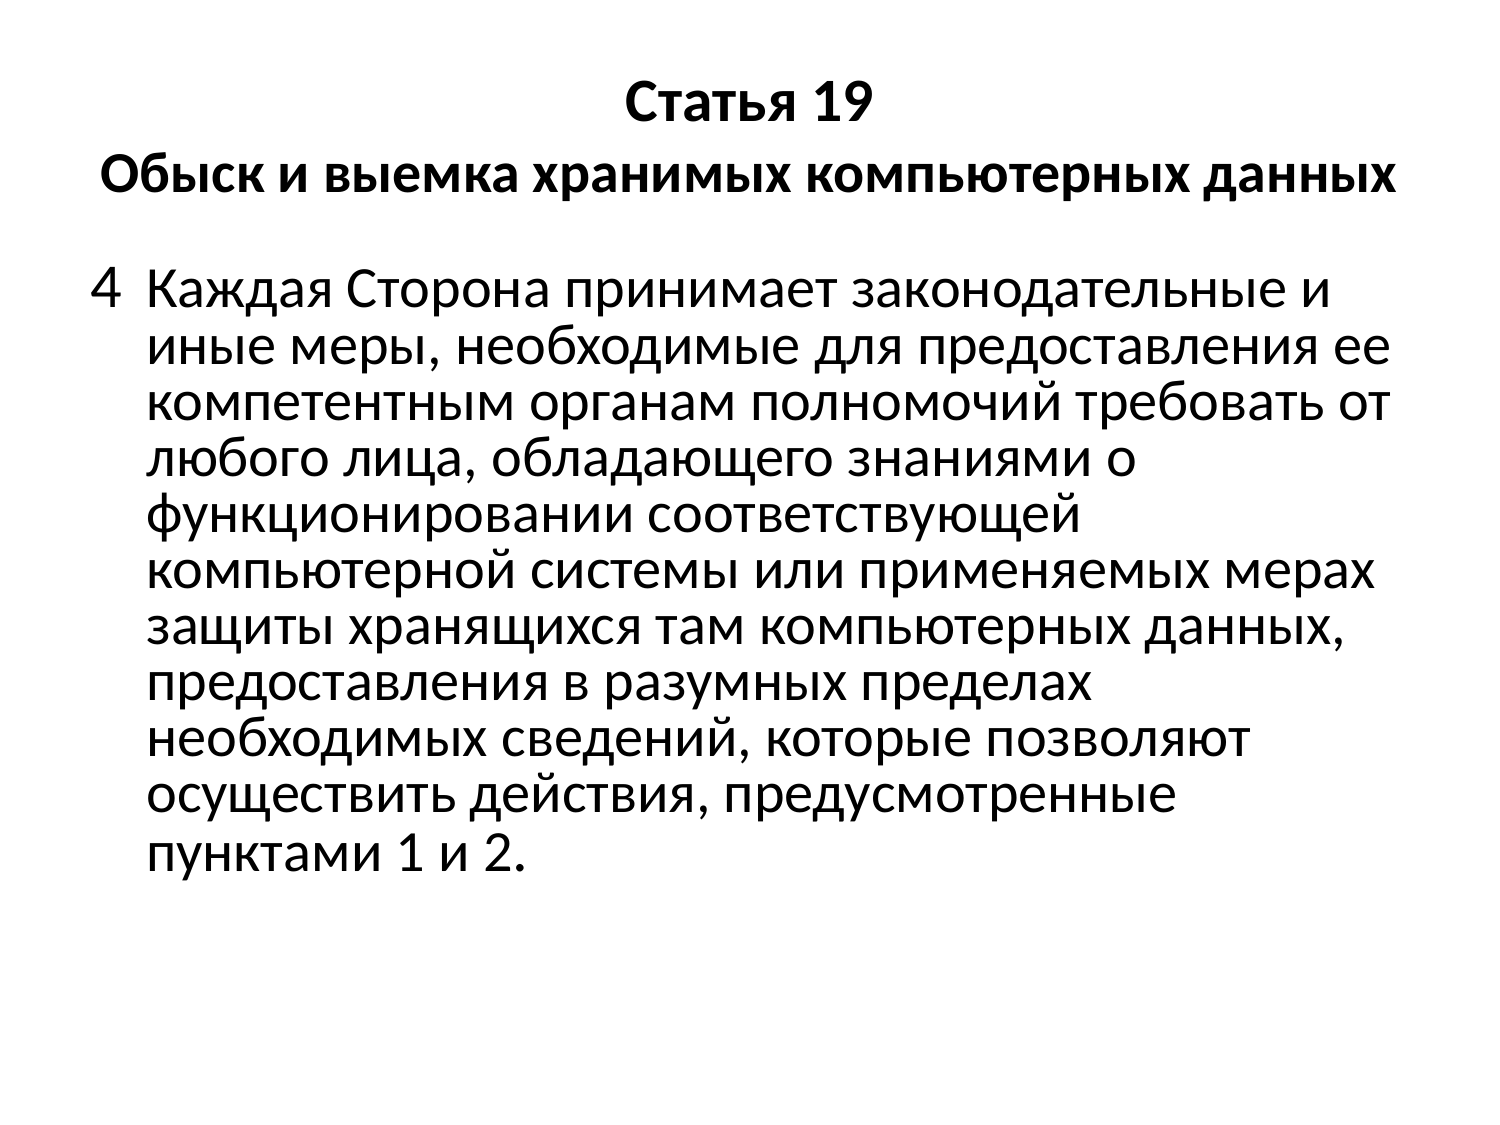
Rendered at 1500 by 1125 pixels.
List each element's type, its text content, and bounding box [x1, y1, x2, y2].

list 4 Каждая Сторона принимает законодательные и иные меры, необходимые для предоставления ее компетентным органам полномочий требовать от любого лица, обладающего знаниями о функционировании соответствующей компьютерной системы или применяемых мерах защиты хранящихся там компьютерных данных, предоставления в разумных пределах необходимых сведений, которые позволяют осуществить действия, предусмотренные пунктами 1 и 2. [74, 251, 1426, 1066]
title Статья 19 Обыск и выемка хранимых компьютерных данных [74, 44, 1426, 220]
